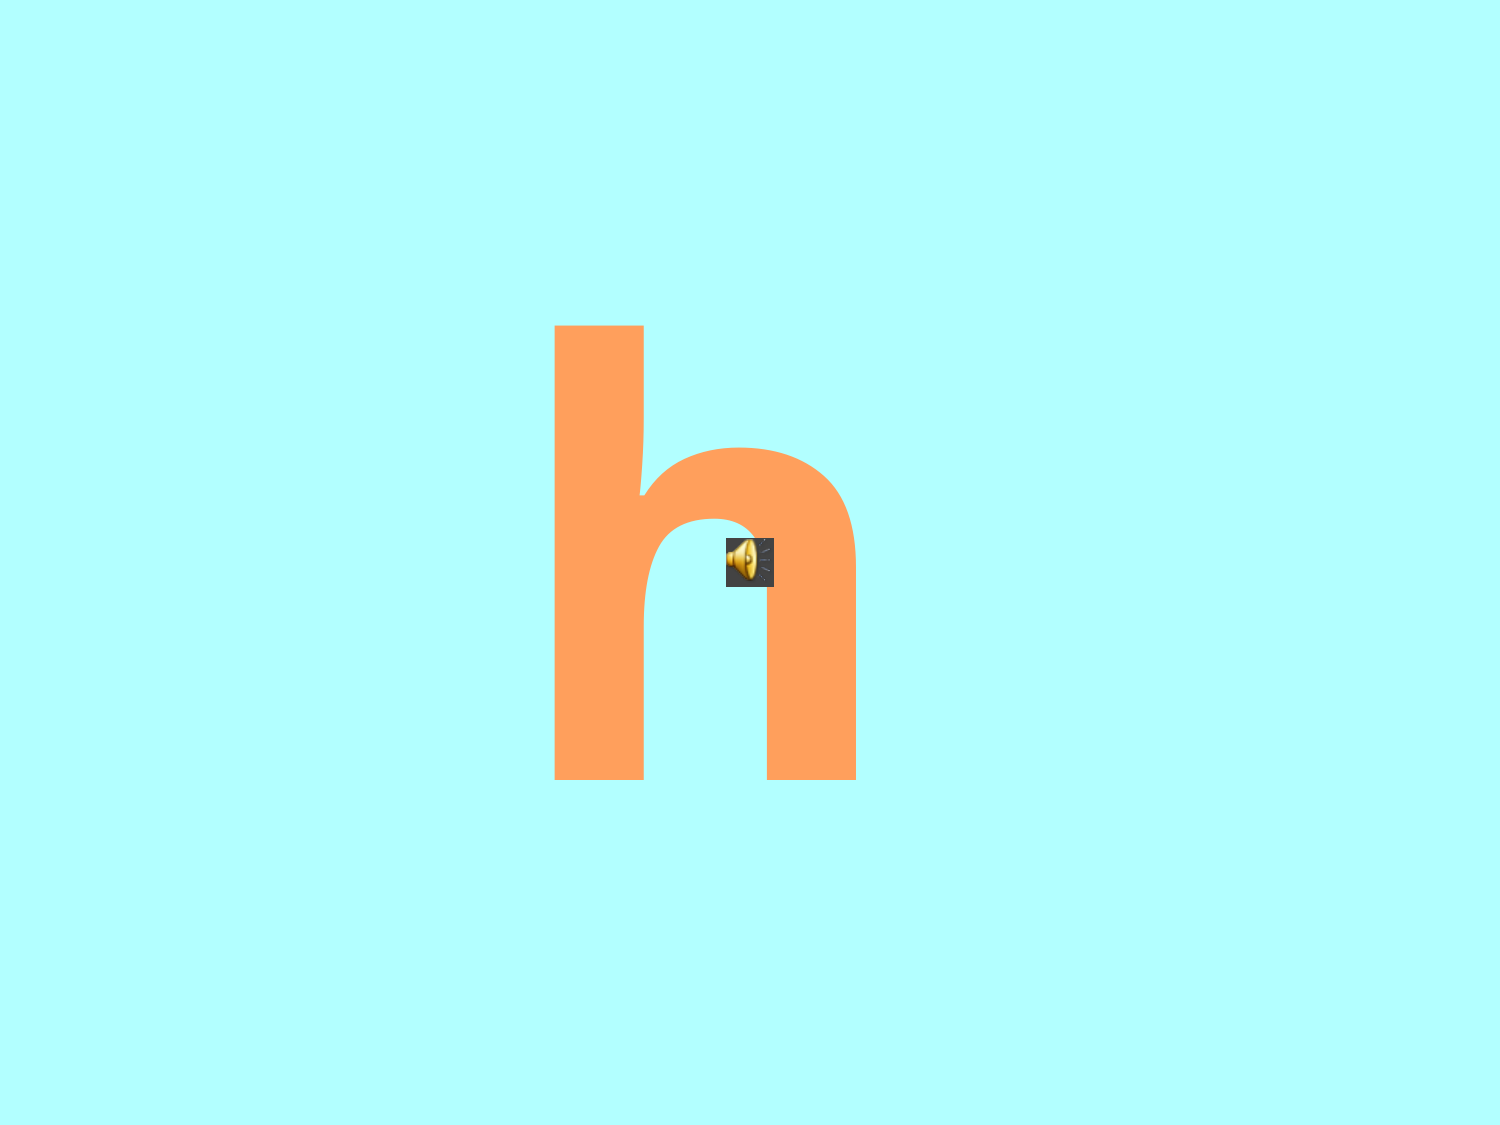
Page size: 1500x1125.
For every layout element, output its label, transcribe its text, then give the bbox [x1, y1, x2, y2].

text_box h [493, 174, 917, 908]
picture [724, 537, 776, 588]
